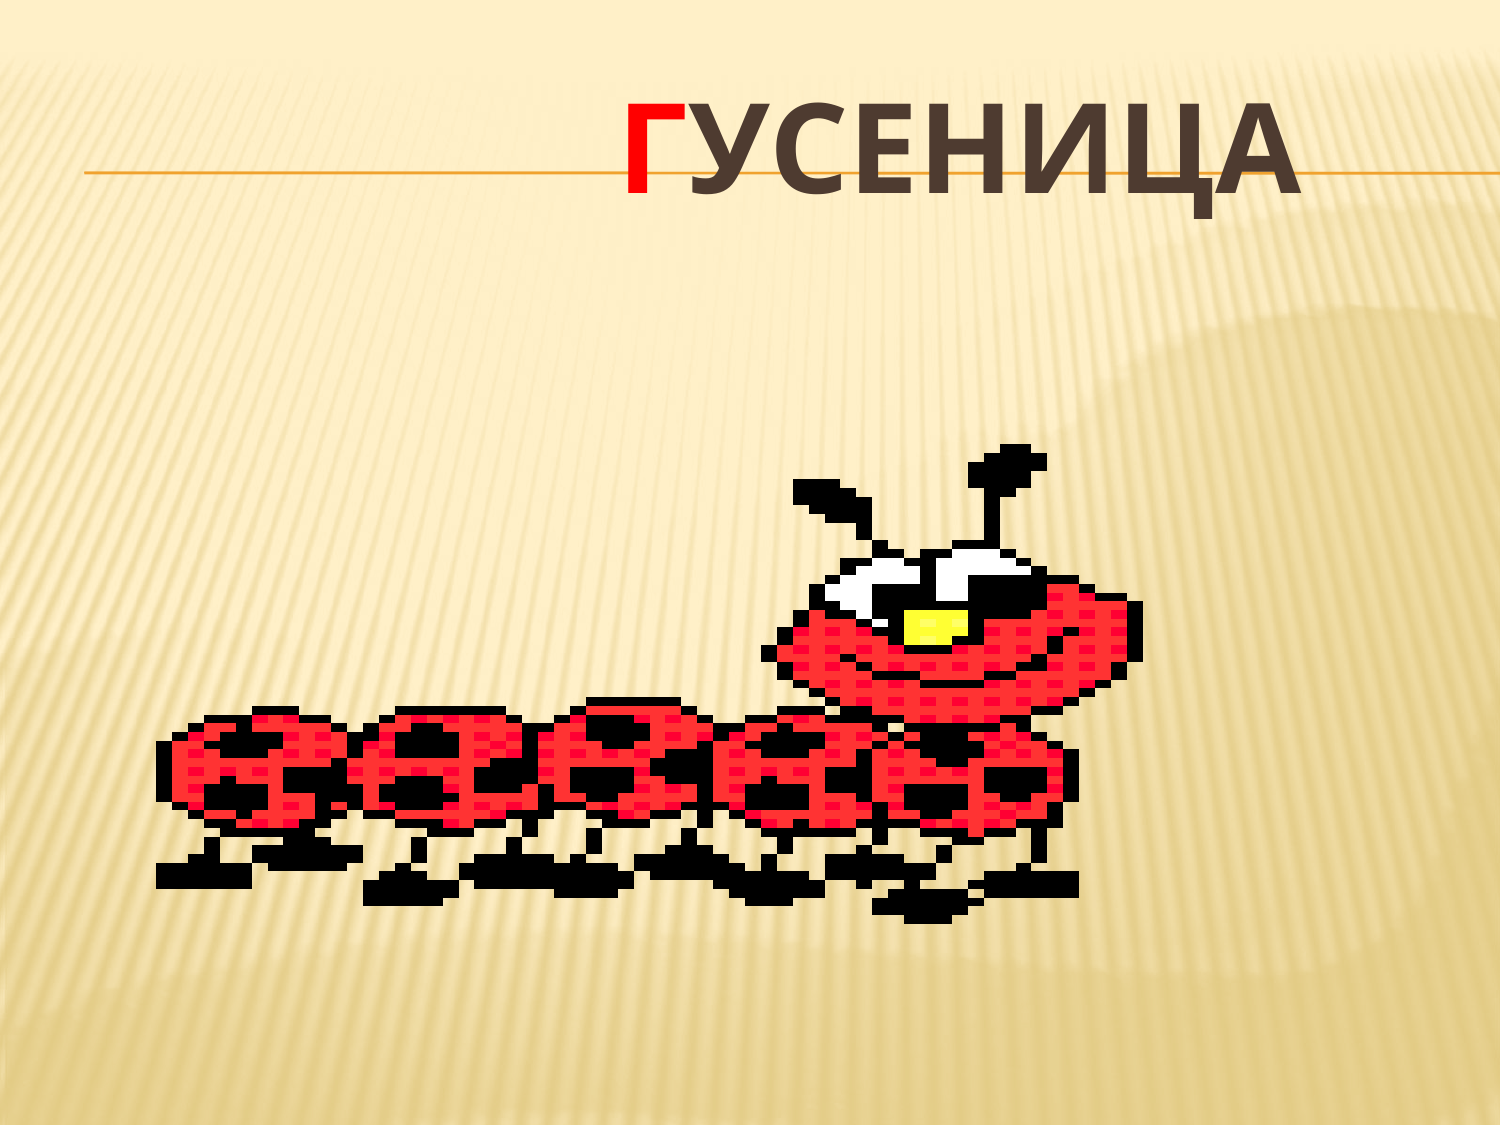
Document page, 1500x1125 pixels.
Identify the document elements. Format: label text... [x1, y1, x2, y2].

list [93, 409, 1208, 1020]
title гусеница [50, 75, 1475, 213]
